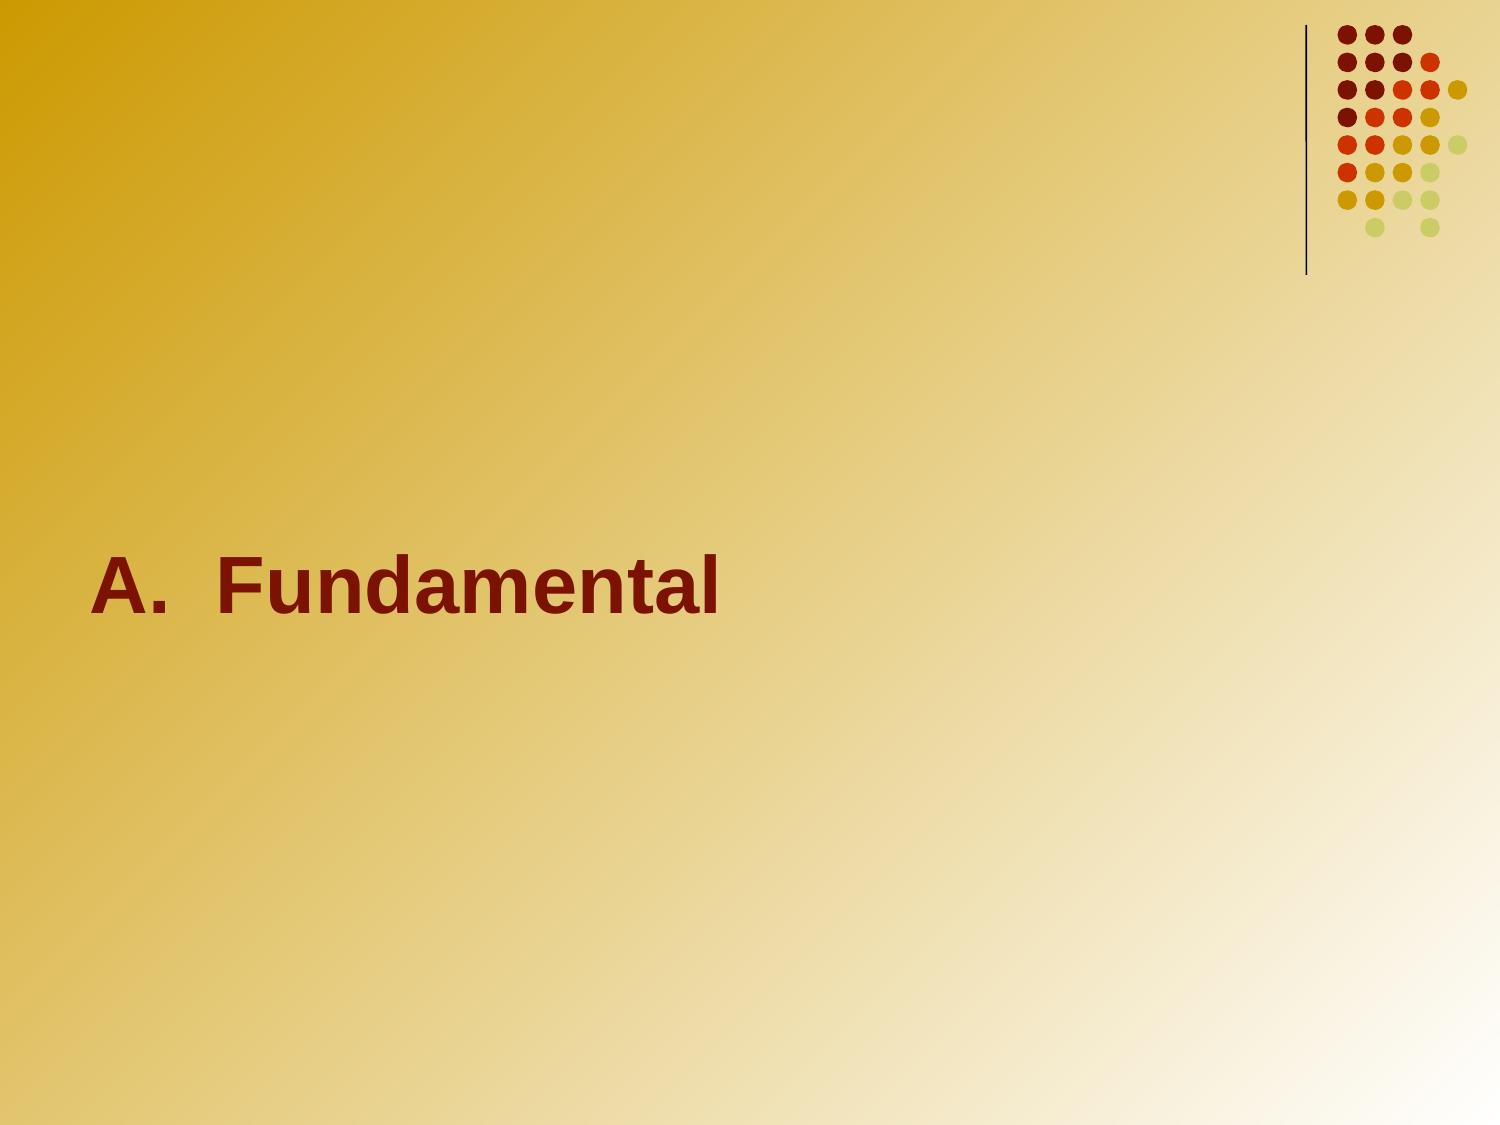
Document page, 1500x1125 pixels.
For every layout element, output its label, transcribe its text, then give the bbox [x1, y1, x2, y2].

text_box A. Fundamental [74, 525, 1438, 638]
